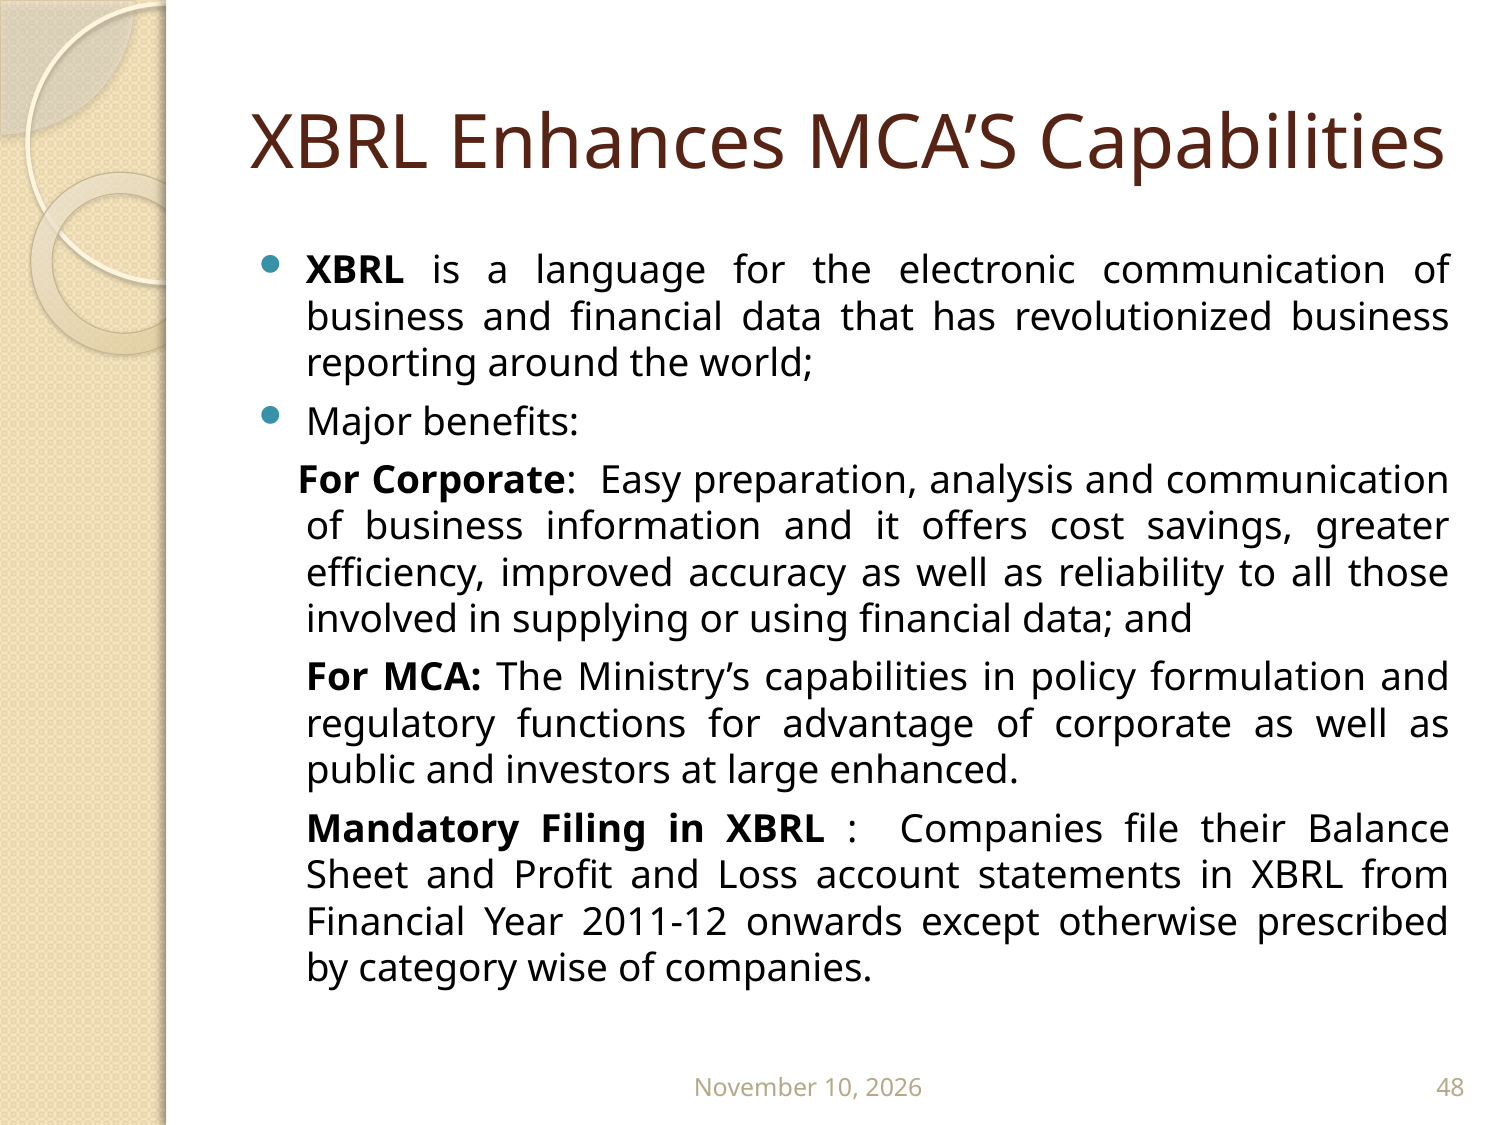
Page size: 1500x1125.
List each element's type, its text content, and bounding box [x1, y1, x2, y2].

title XBRL Enhances MCA’S Capabilities [235, 45, 1466, 233]
slide_number 48 [1413, 1034, 1488, 1113]
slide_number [587, 1034, 938, 1113]
list XBRL is a language for the electronic communication of business and financial data that has revolutionized business reporting around the world; Major benefits: For Corporate: Easy preparation, analysis and communication of business information and it offers cost savings, greater efficiency, improved accuracy as well as reliability to all those involved in supplying or using financial data; and For MCA: The Ministry’s capabilities in policy formulation and regulatory functions for advantage of corporate as well as public and investors at large enhanced. Mandatory Filing in XBRL : Companies file their Balance Sheet and Profit and Loss account statements in XBRL from Financial Year 2011-12 onwards except otherwise prescribed by category wise of companies. [235, 237, 1466, 1050]
